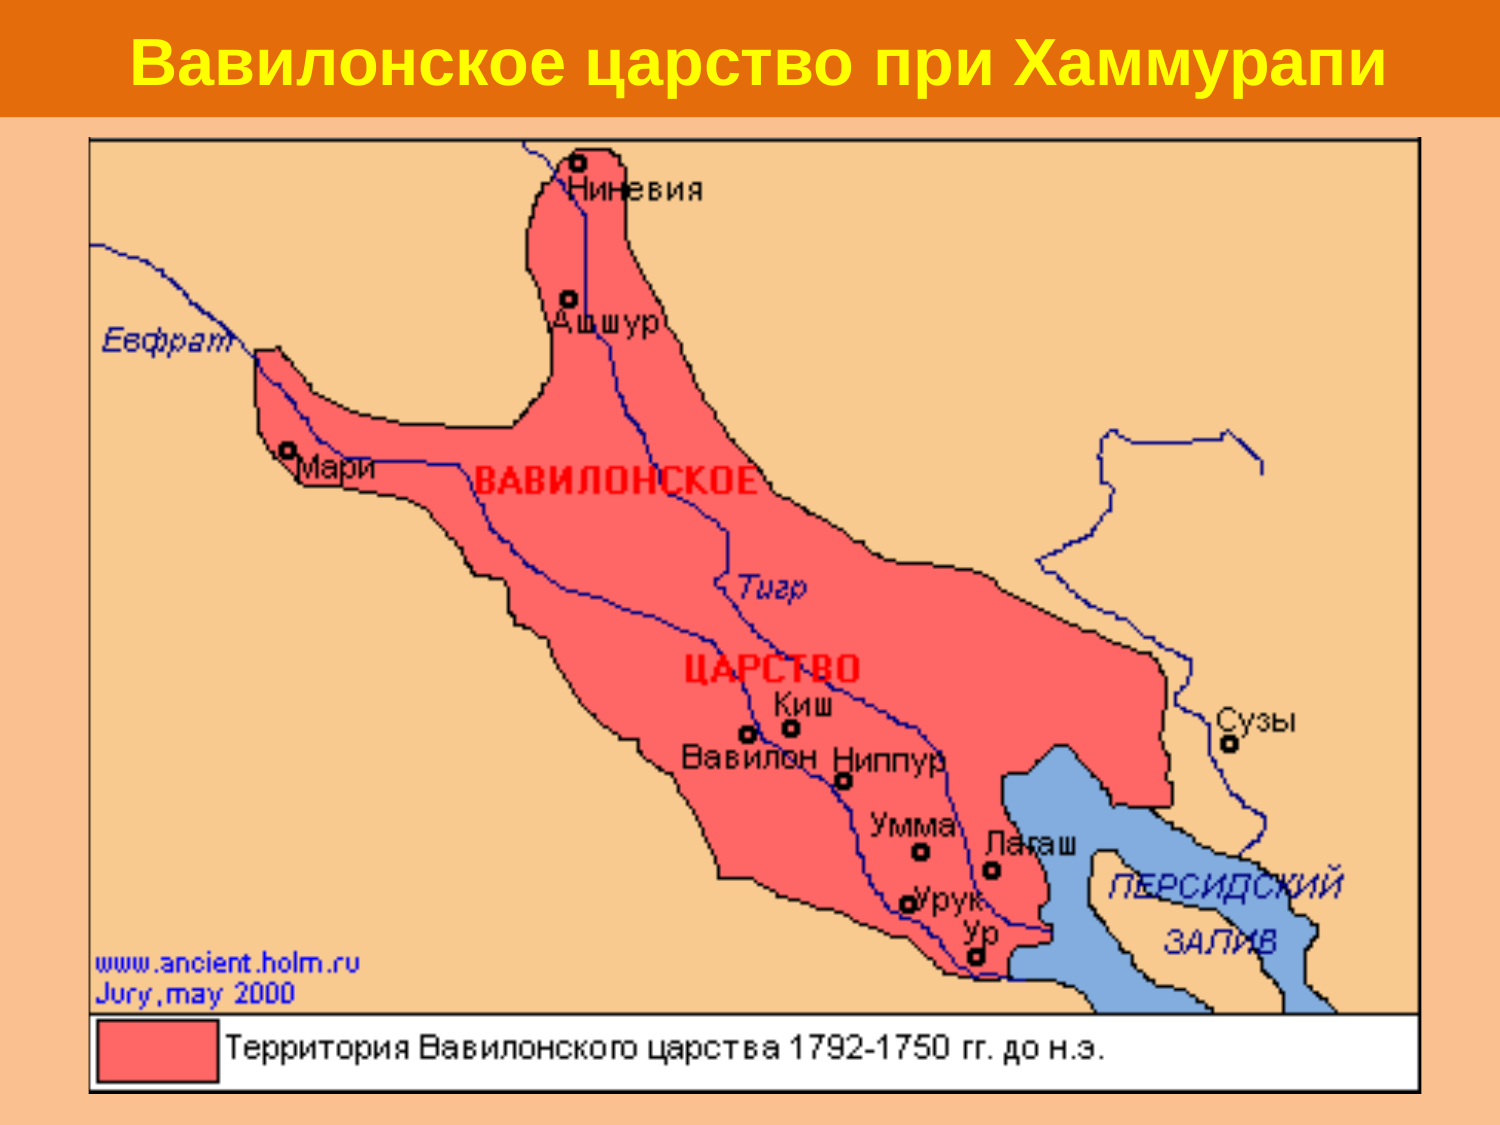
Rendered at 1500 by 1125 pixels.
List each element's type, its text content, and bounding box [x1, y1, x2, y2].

title Вавилонское царство при Хаммурапи [0, 0, 1500, 118]
picture [88, 136, 1422, 1095]
